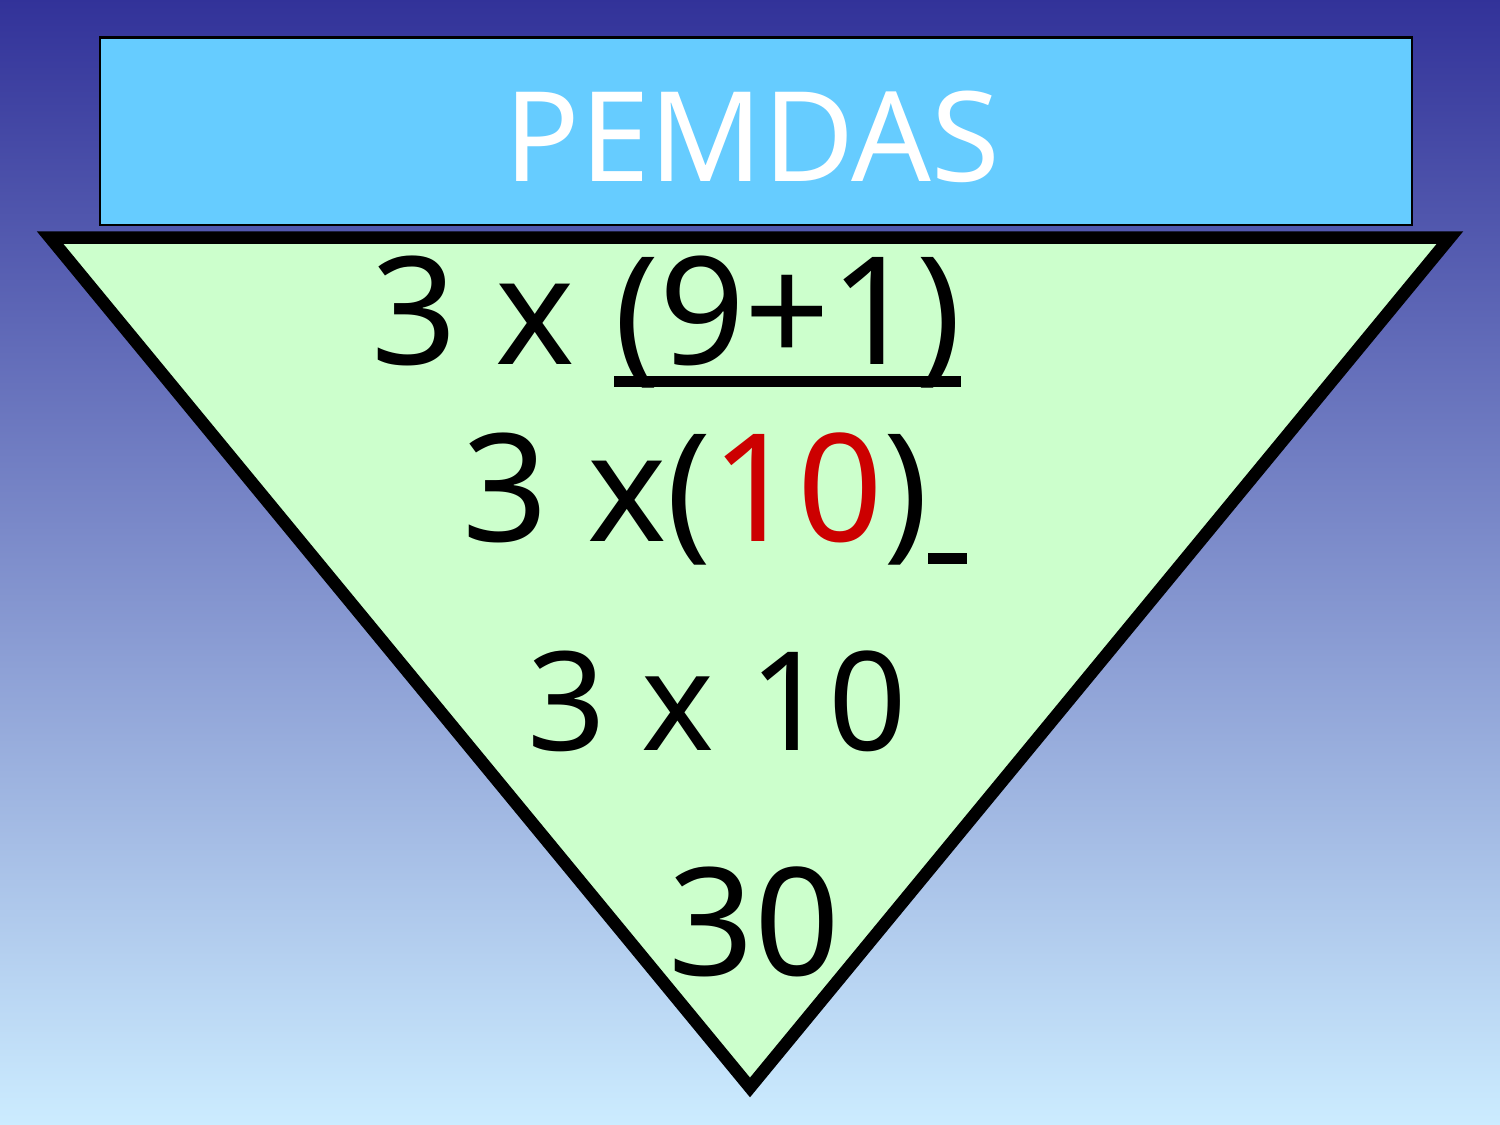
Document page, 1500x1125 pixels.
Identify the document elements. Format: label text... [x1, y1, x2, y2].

title PEMDAS [99, 37, 1413, 225]
text_box 3 x (9+1) [364, 214, 1290, 235]
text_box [49, 237, 1451, 1088]
